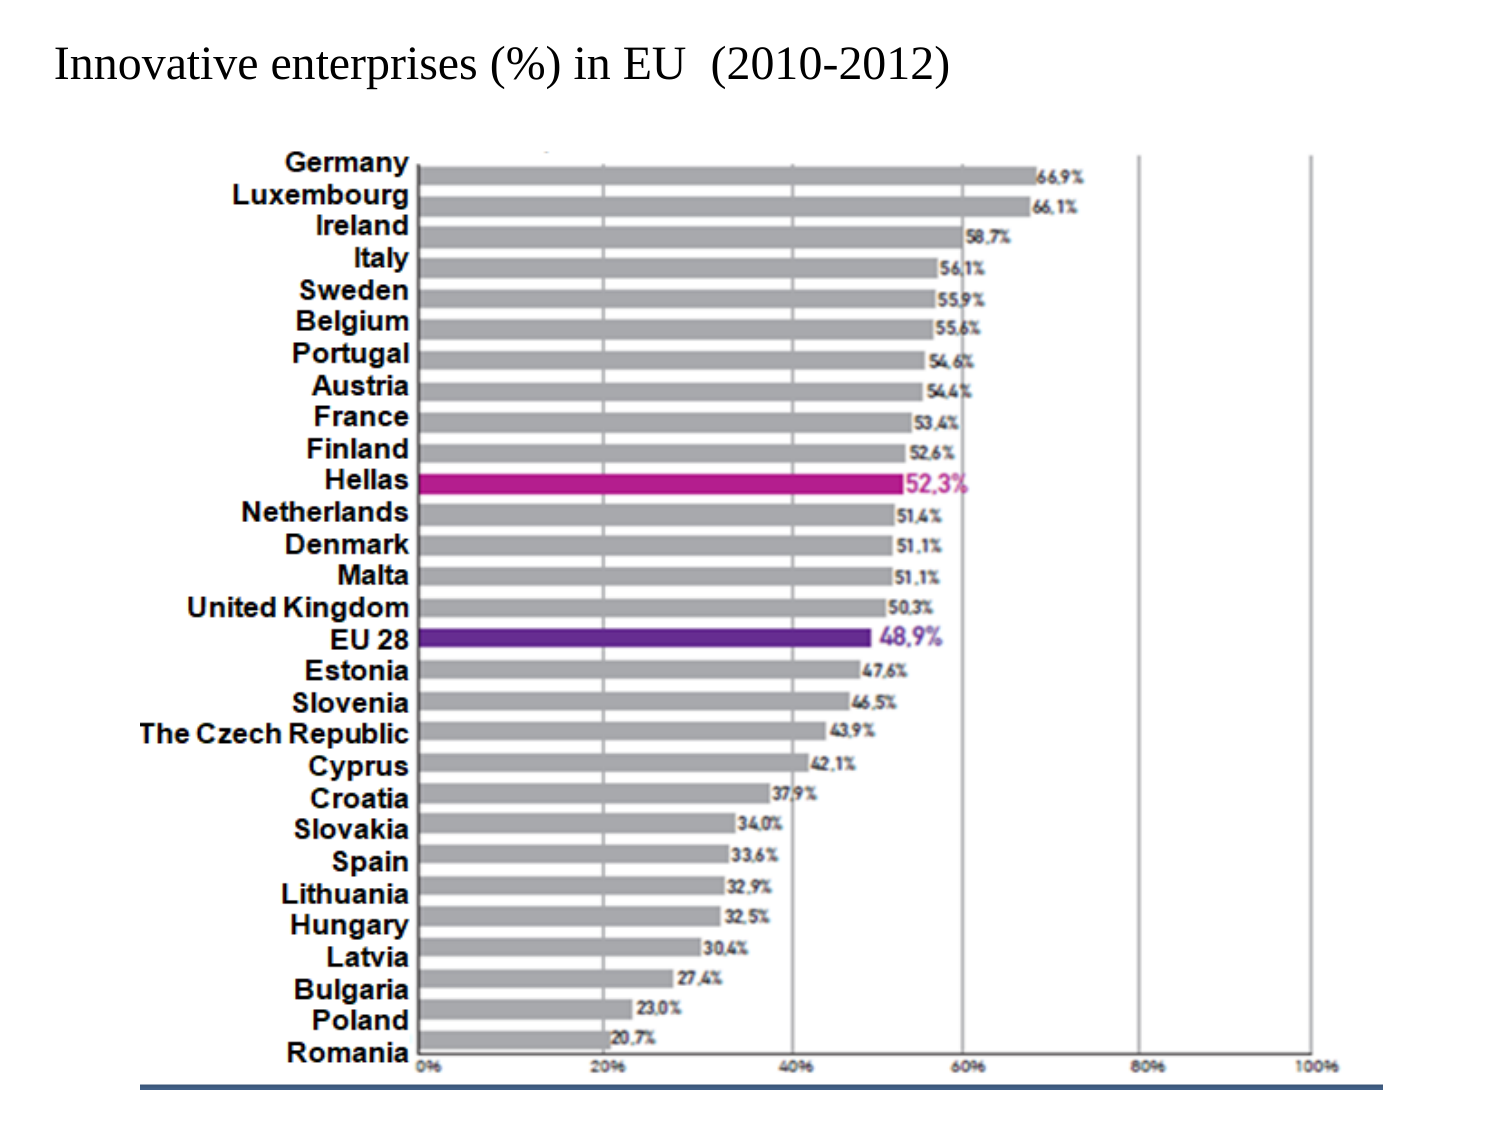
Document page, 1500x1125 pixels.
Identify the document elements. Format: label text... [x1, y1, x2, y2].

picture [140, 116, 1383, 1090]
title Innovative enterprises (%) in EU (2010-2012) [34, 23, 972, 97]
